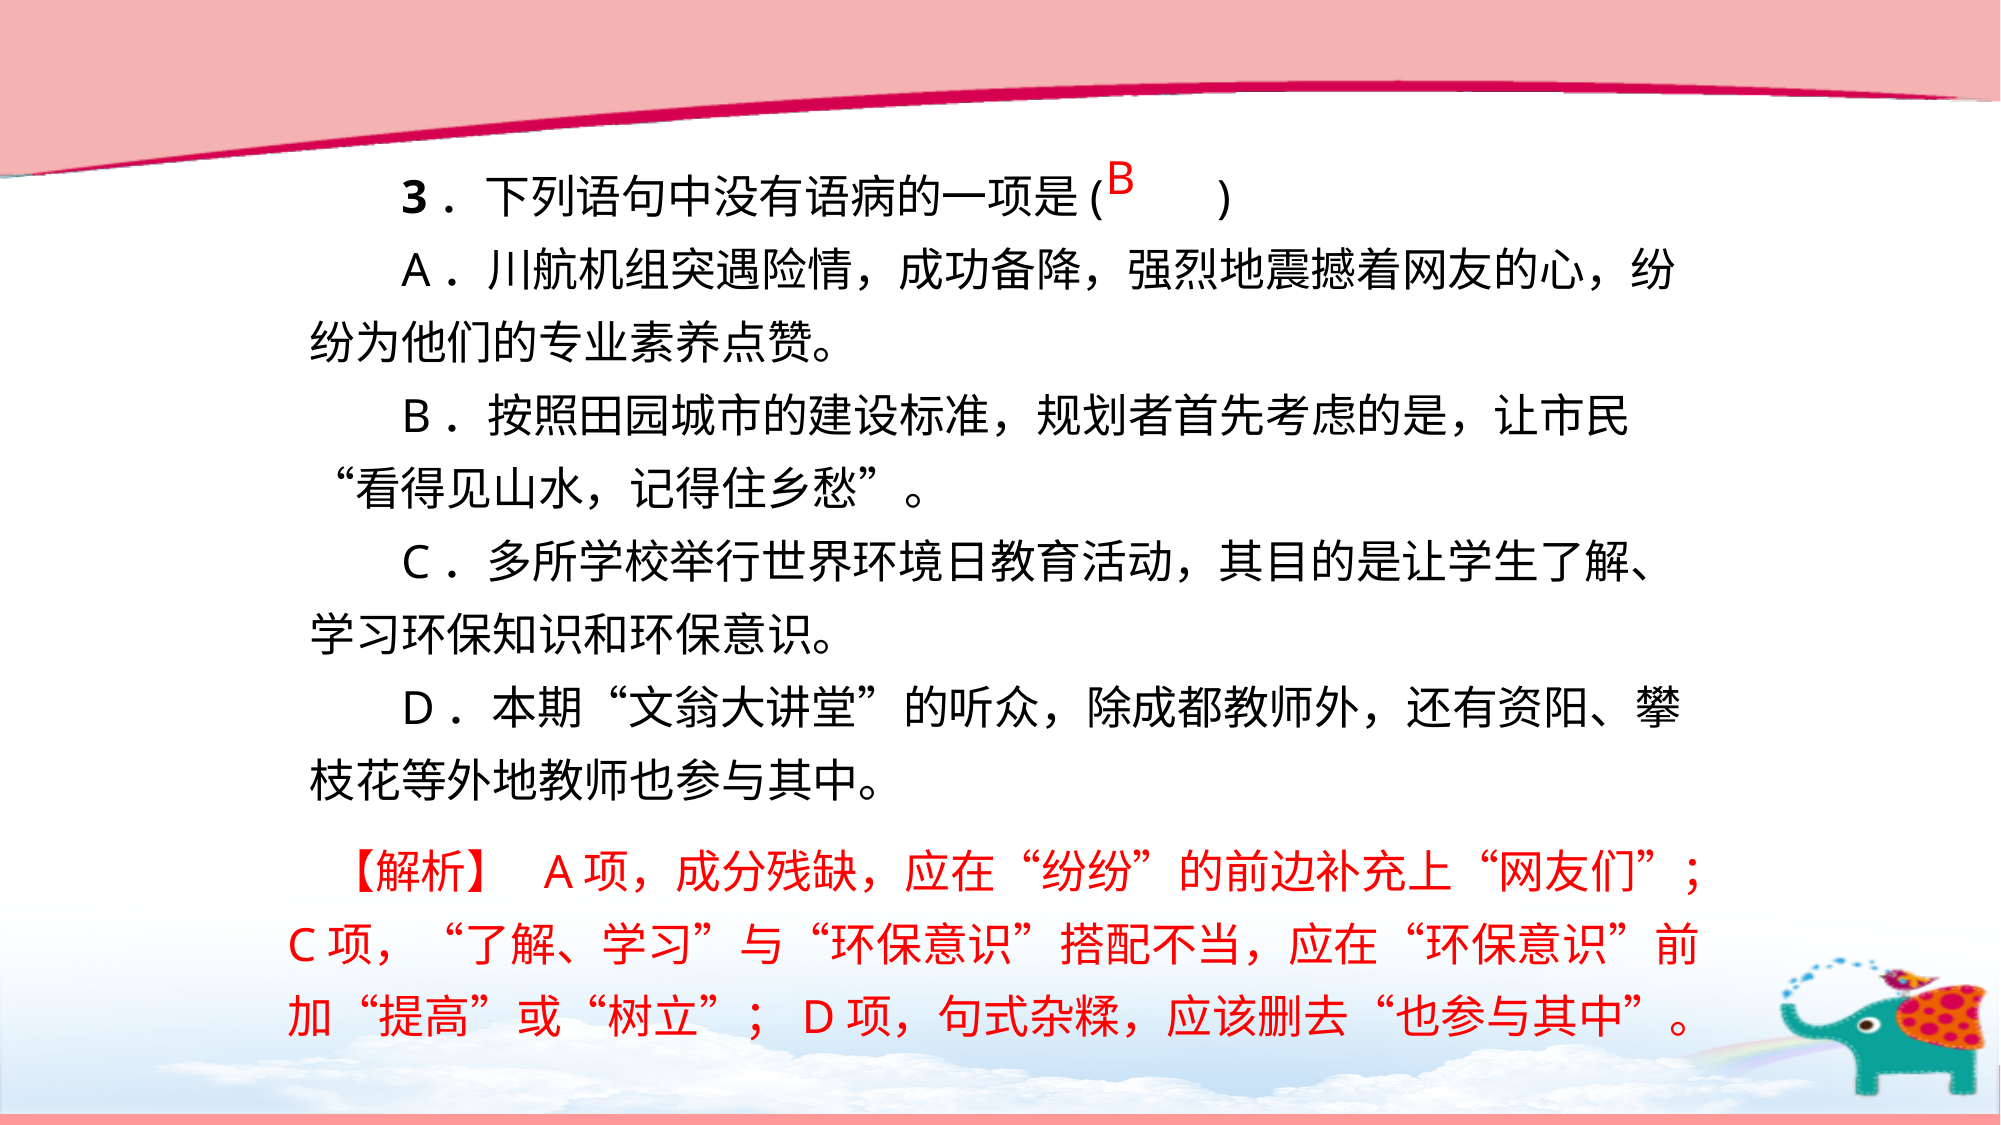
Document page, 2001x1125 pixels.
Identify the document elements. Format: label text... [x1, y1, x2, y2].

picture [0, 0, 2001, 185]
text_box 【解析】 A项，成分残缺，应在“纷纷”的前边补充上“网友们”；C项，“了解、学习”与“环保意识”搭配不当，应在“环保意识”前加“提高”或“树立”；D项，句式杂糅，应该删去“也参与其中”。 [272, 816, 1728, 1051]
text_box 3．下列语句中没有语病的一项是( ) A．川航机组突遇险情，成功备降，强烈地震撼着网友的心，纷纷为他们的专业素养点赞。 B．按照田园城市的建设标准，规划者首先考虑的是，让市民“看得见山水，记得住乡愁”。 C．多所学校举行世界环境日教育活动，其目的是让学生了解、学习环保知识和环保意识。 D．本期“文翁大讲堂”的听众，除成都教师外，还有资阳、攀枝花等外地教师也参与其中。 [294, 142, 1717, 814]
picture [0, 893, 1999, 1114]
text_box B [1090, 141, 1165, 211]
